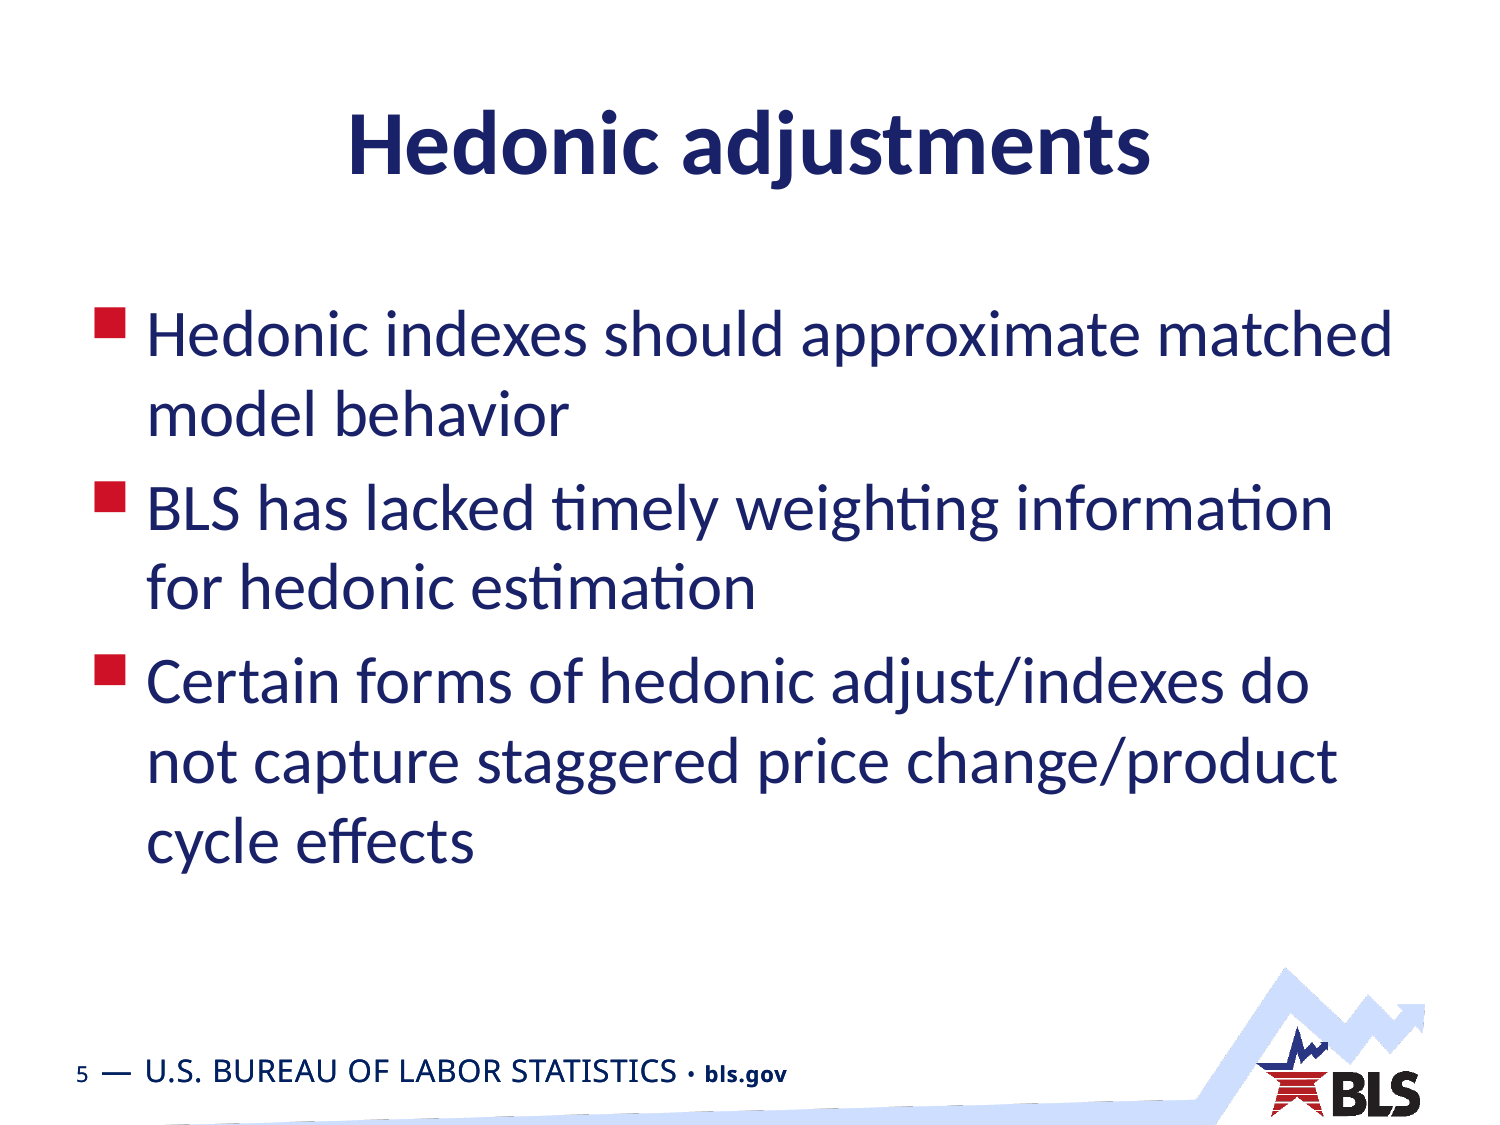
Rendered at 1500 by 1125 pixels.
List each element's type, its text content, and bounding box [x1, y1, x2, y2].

title Hedonic adjustments [74, 74, 1426, 208]
picture [40, 967, 1425, 1125]
list Hedonic indexes should approximate matched model behavior BLS has lacked timely weighting information for hedonic estimation Certain forms of hedonic adjust/indexes do not capture staggered price change/product cycle effects [74, 282, 1426, 938]
